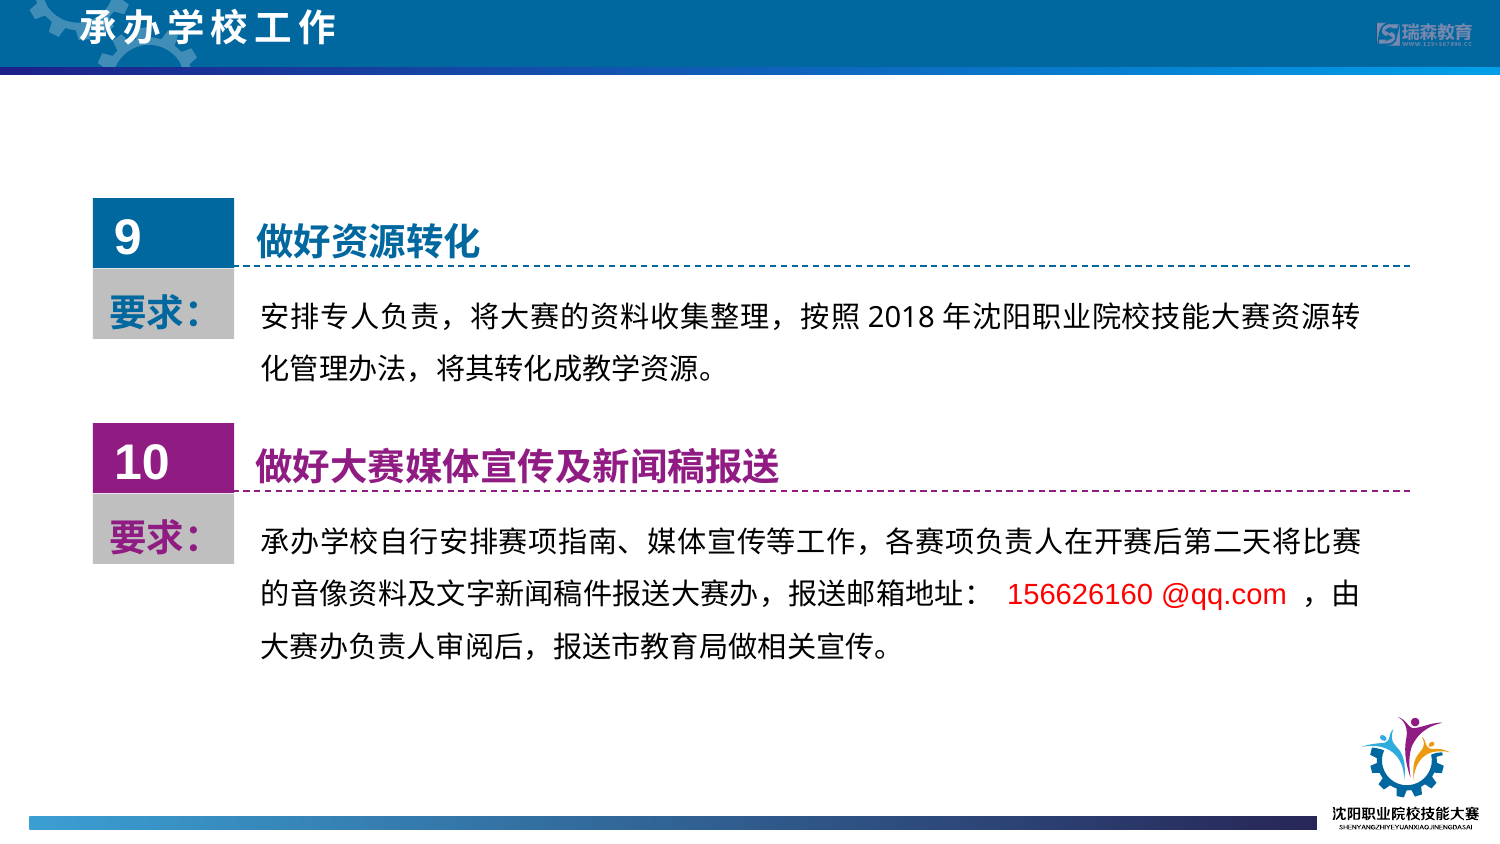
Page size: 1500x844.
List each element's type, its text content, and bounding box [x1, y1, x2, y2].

text_box 9 [99, 197, 157, 265]
text_box 承办学校工作 [64, 0, 729, 57]
text_box 要求： [76, 268, 237, 342]
text_box 要求： [76, 493, 237, 567]
text_box 做好资源转化 [241, 197, 497, 265]
text_box [91, 421, 236, 492]
text_box 做好大赛媒体宣传及新闻稿报送 [240, 422, 795, 490]
text_box 安排专人负责，将大赛的资料收集整理，按照2018年沈阳职业院校技能大赛资源转化管理办法，将其转化成教学资源。 [245, 275, 1376, 393]
text_box 10 [99, 422, 185, 490]
text_box [91, 196, 236, 267]
text_box 承办学校自行安排赛项指南、媒体宣传等工作，各赛项负责人在开赛后第二天将比赛的音像资料及文字新闻稿件报送大赛办，报送邮箱地址： 156626160 @qq.com ，由大赛办负责人审阅后，报送市教育局做相关宣传。 [245, 500, 1376, 671]
